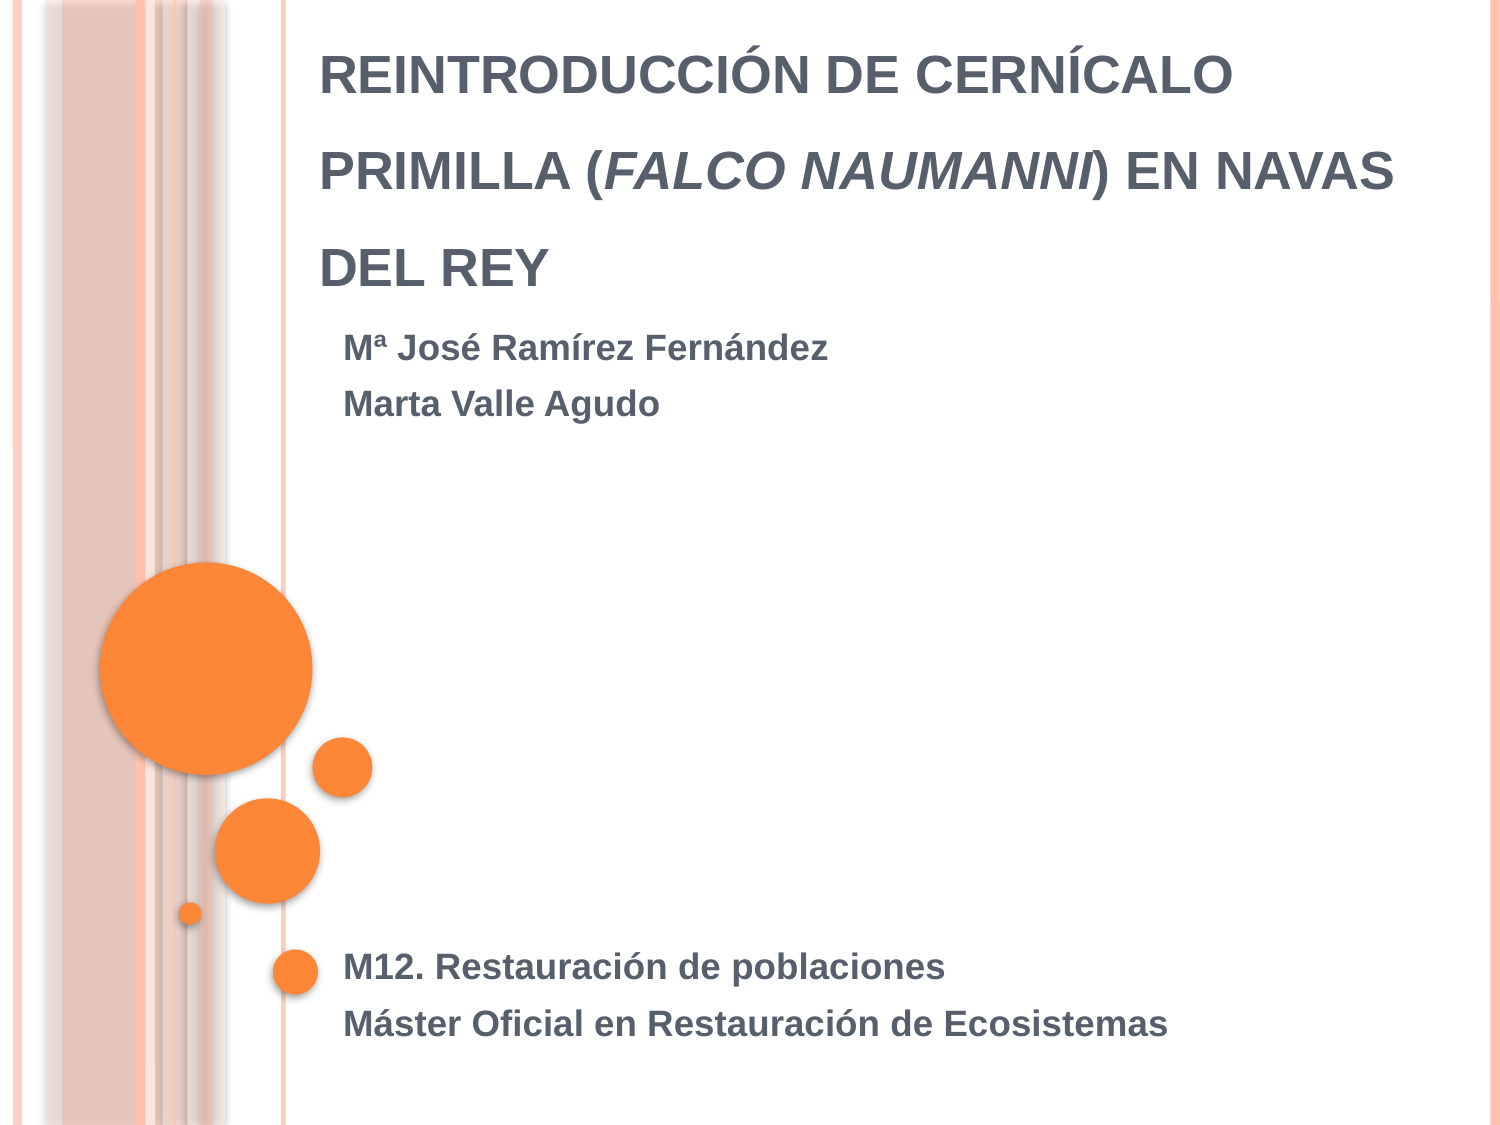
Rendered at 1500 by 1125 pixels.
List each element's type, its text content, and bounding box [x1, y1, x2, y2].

title Reintroducción de Cernícalo Primilla (falco naumanni) en Navas del Rey [304, 0, 1430, 305]
subtitle Mª José Ramírez Fernández Marta Valle Agudo M12. Restauración de poblaciones Máster Oficial en Restauración de Ecosistemas [327, 316, 1341, 1055]
